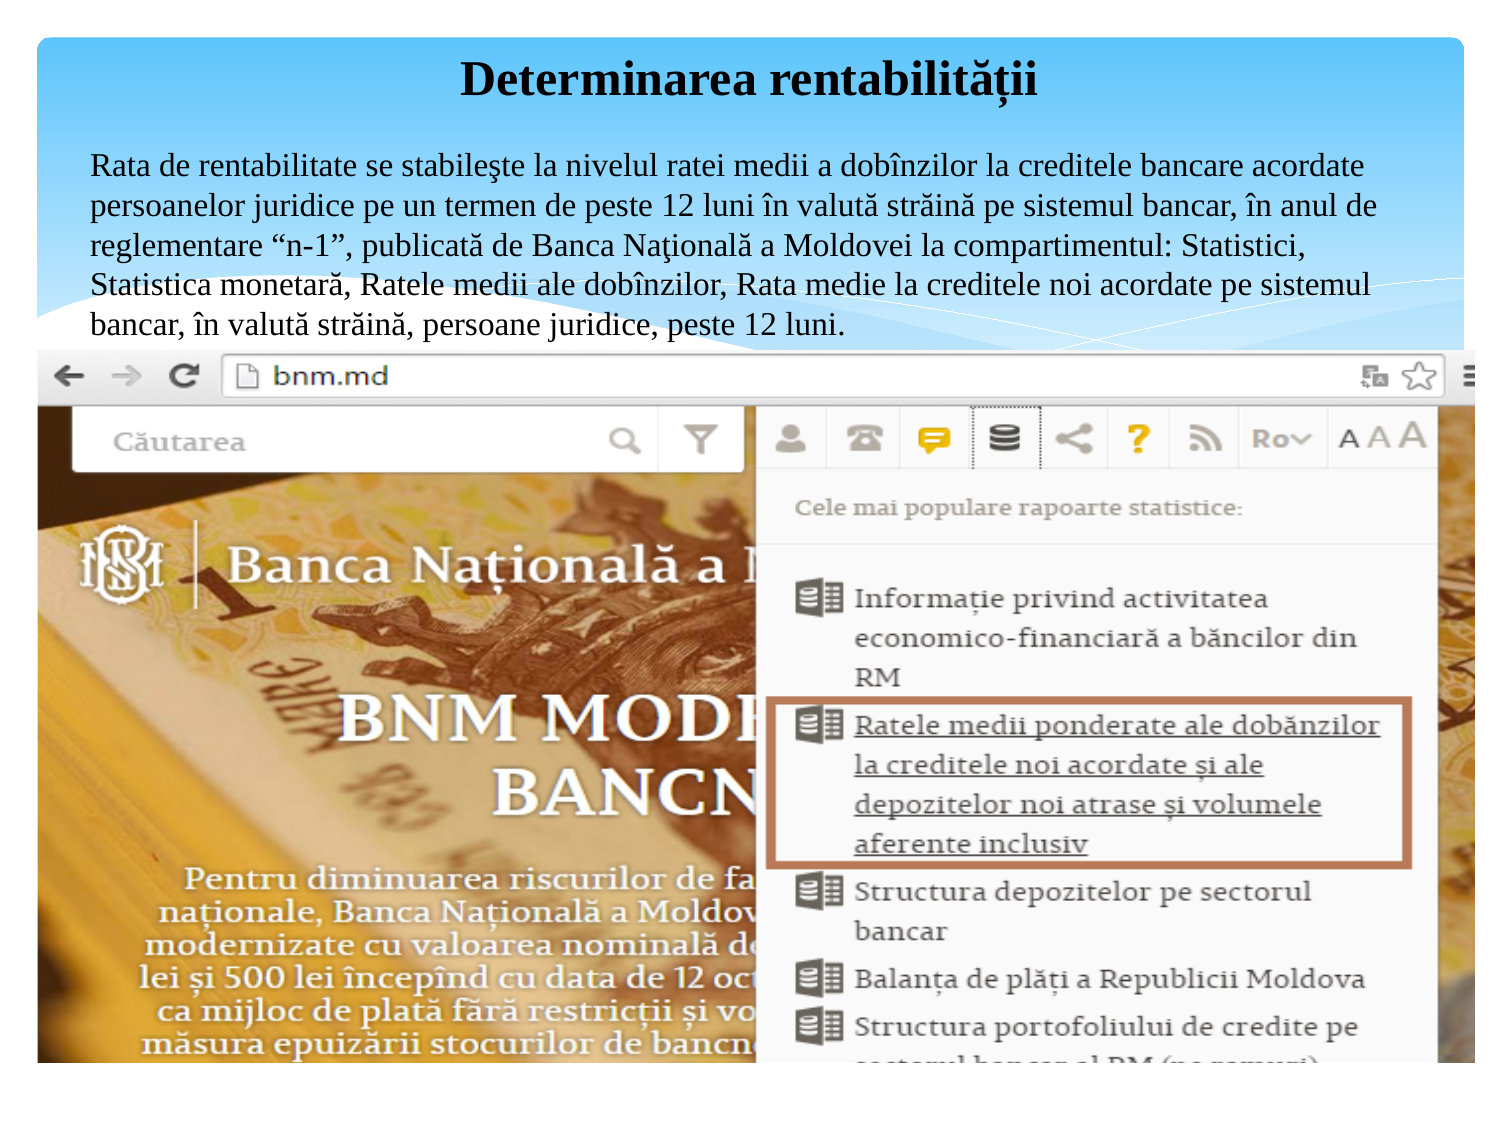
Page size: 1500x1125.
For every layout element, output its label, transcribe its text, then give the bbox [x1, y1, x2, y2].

picture [37, 349, 1476, 1063]
title Rata de rentabilitate se stabileşte la nivelul ratei medii a dobînzilor la creditele bancare acordate persoanelor juridice pe un termen de peste 12 luni în valută străină pe sistemul bancar, în anul de reglementare “n-1”, publicată de Banca Naţională a Moldovei la compartimentul: Statistici, Statistica monetară, Ratele medii ale dobînzilor, Rata medie la creditele noi acordate pe sistemul bancar, în valută străină, persoane juridice, peste 12 luni. [75, 113, 1425, 348]
text_box Determinarea rentabilității [37, 37, 1463, 113]
